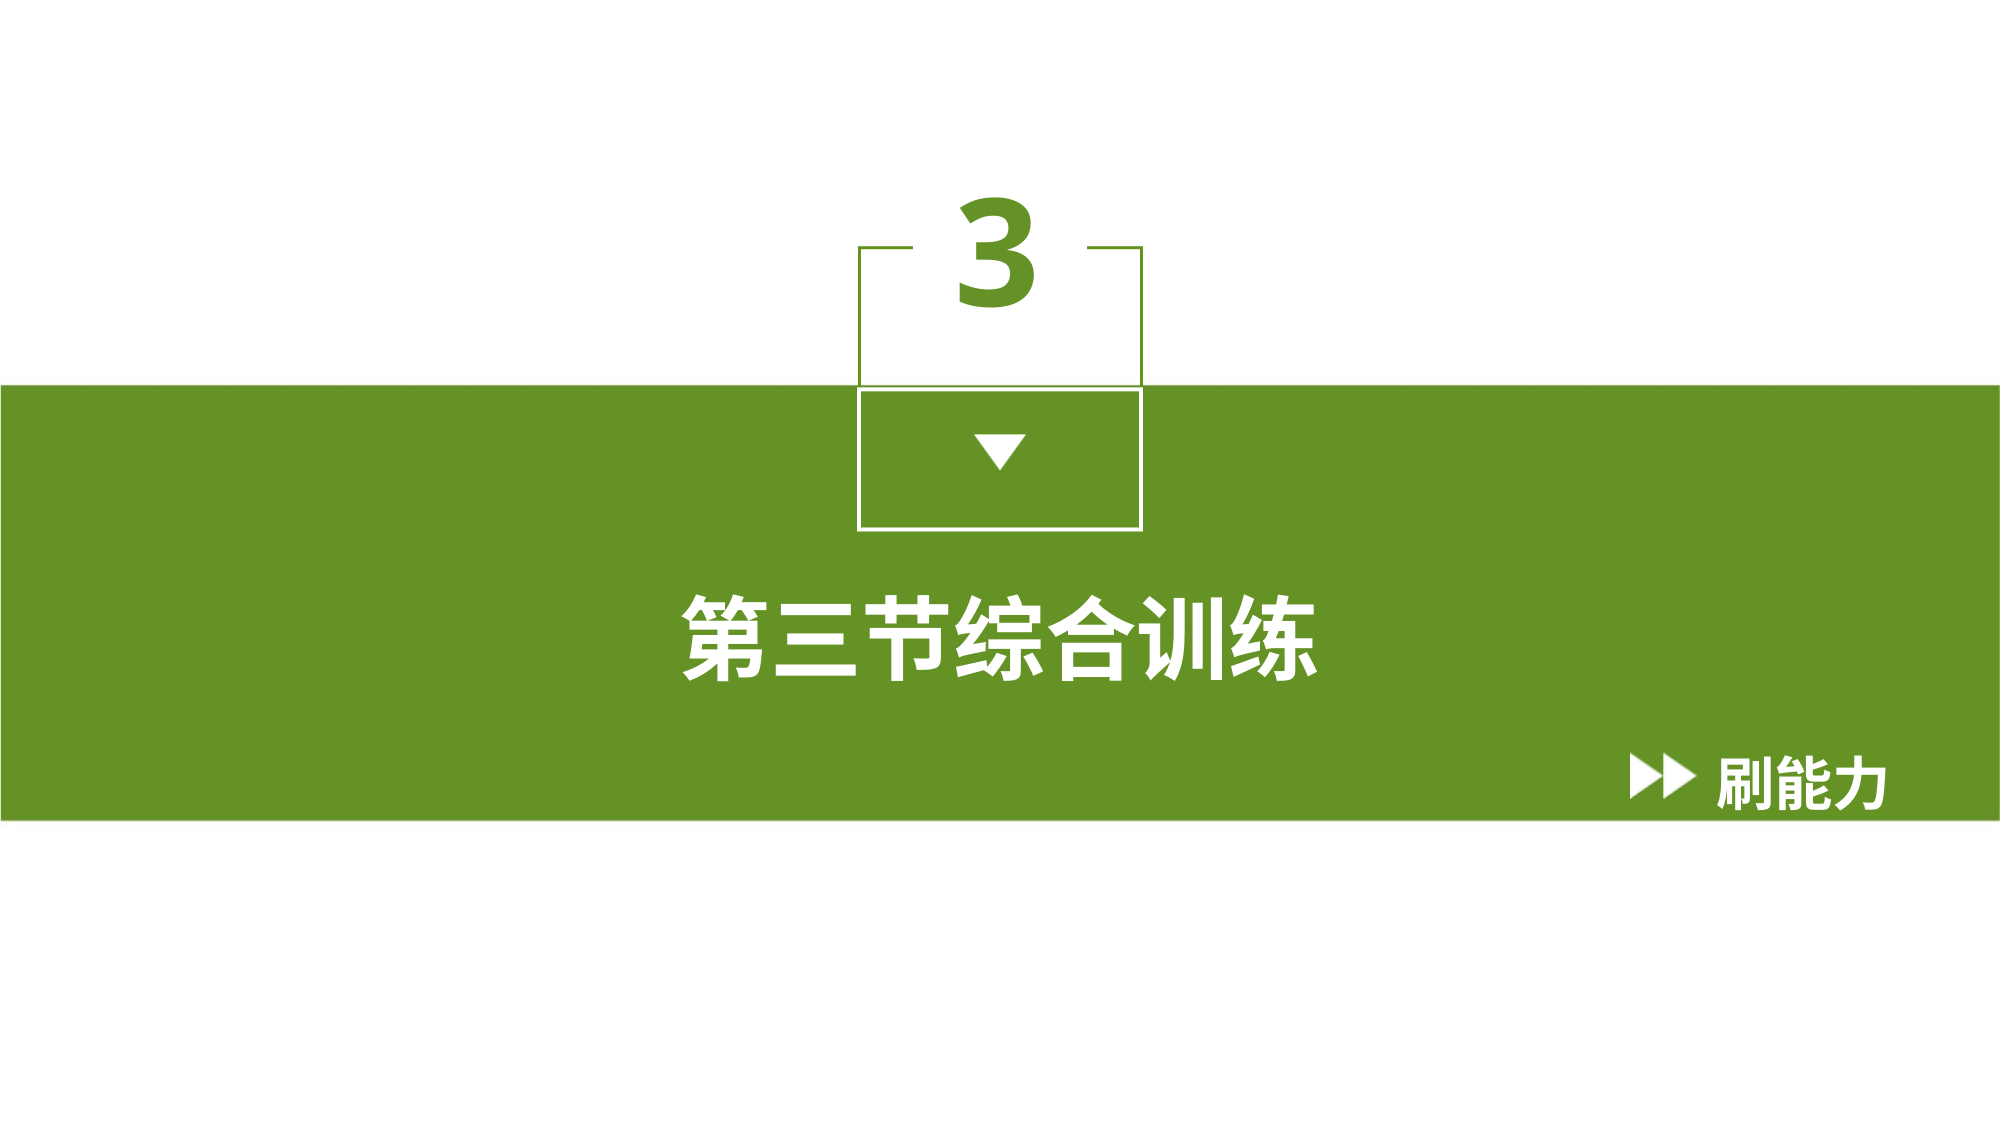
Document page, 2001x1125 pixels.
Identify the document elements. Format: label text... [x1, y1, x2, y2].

text_box 第三节综合训练 [0, 572, 2000, 699]
picture [0, 0, 2000, 572]
text_box 刷能力 [1715, 718, 1997, 812]
picture [0, 699, 2000, 1125]
text_box 3 [865, 148, 1130, 345]
